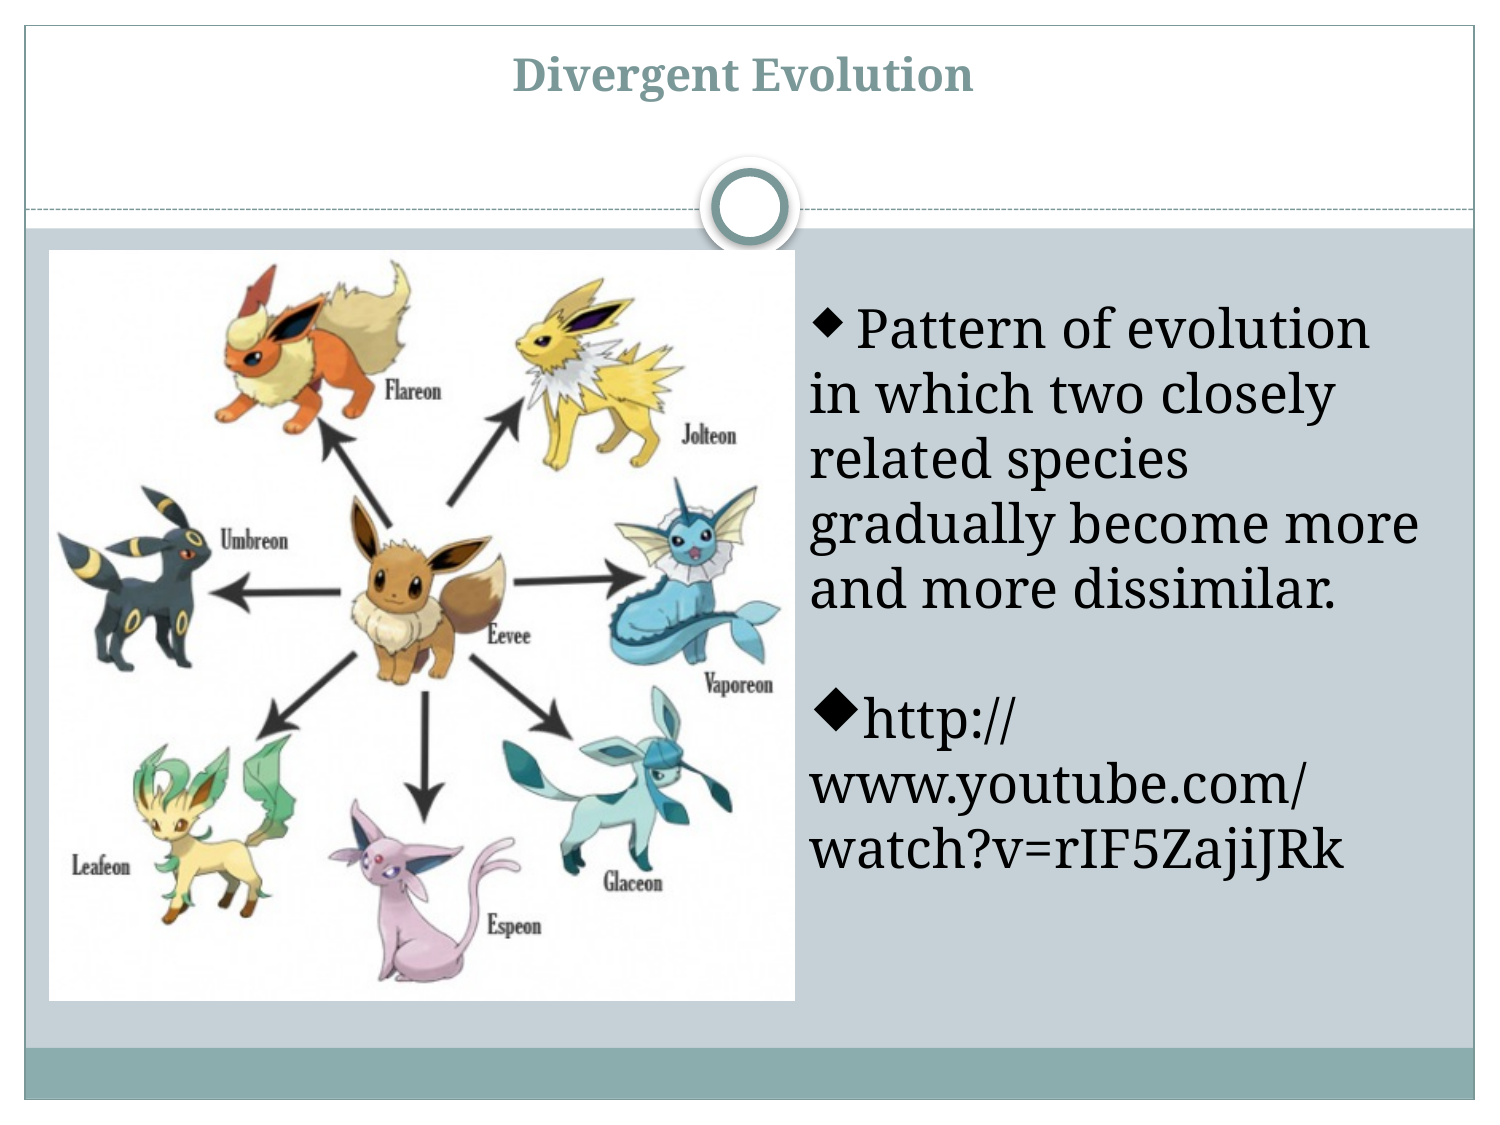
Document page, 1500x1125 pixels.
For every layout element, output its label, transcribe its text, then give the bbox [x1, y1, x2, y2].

text_box Pattern of evolution in which two closely related species gradually become more and more dissimilar. http://www.youtube.com/watch?v=rIF5ZajiJRk [802, 287, 1450, 887]
title Divergent Evolution [49, 37, 1450, 162]
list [49, 250, 795, 1001]
